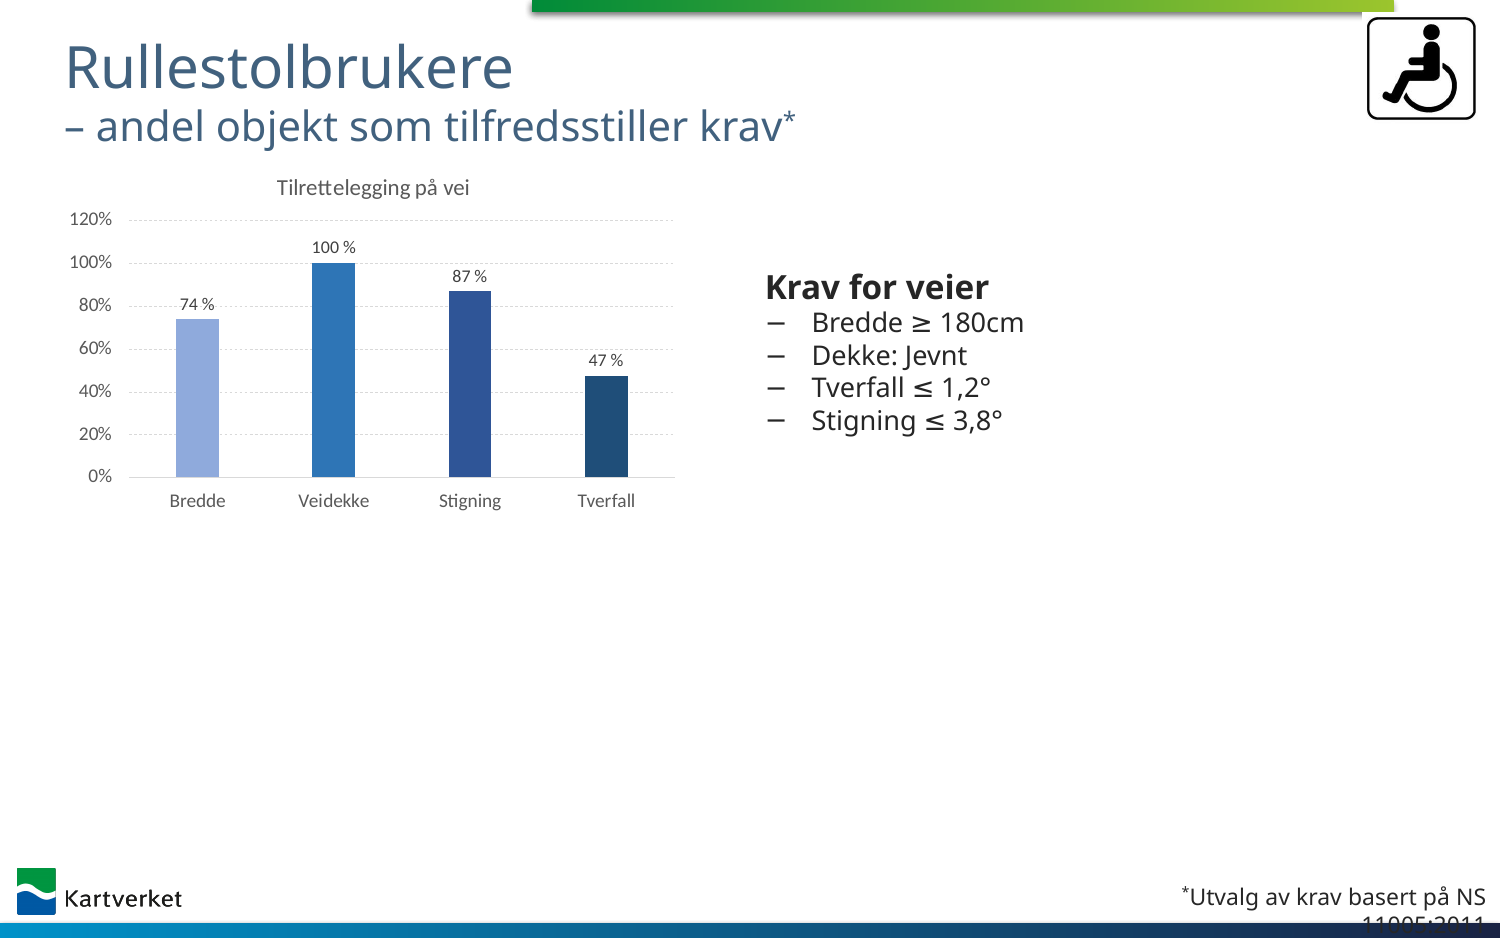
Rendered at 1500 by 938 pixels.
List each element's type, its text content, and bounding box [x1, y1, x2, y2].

picture [62, 166, 685, 519]
picture [1362, 12, 1481, 126]
text_box Krav for veier Bredde ≥ 180cm Dekke: Jevnt Tverfall ≤ 1,2° Stigning ≤ 3,8° [750, 258, 1234, 444]
text_box Rullestolbrukere – andel objekt som tilfredsstiller krav* [49, 25, 1431, 158]
text_box *Utvalg av krav basert på NS 11005:2011 [1068, 873, 1500, 938]
